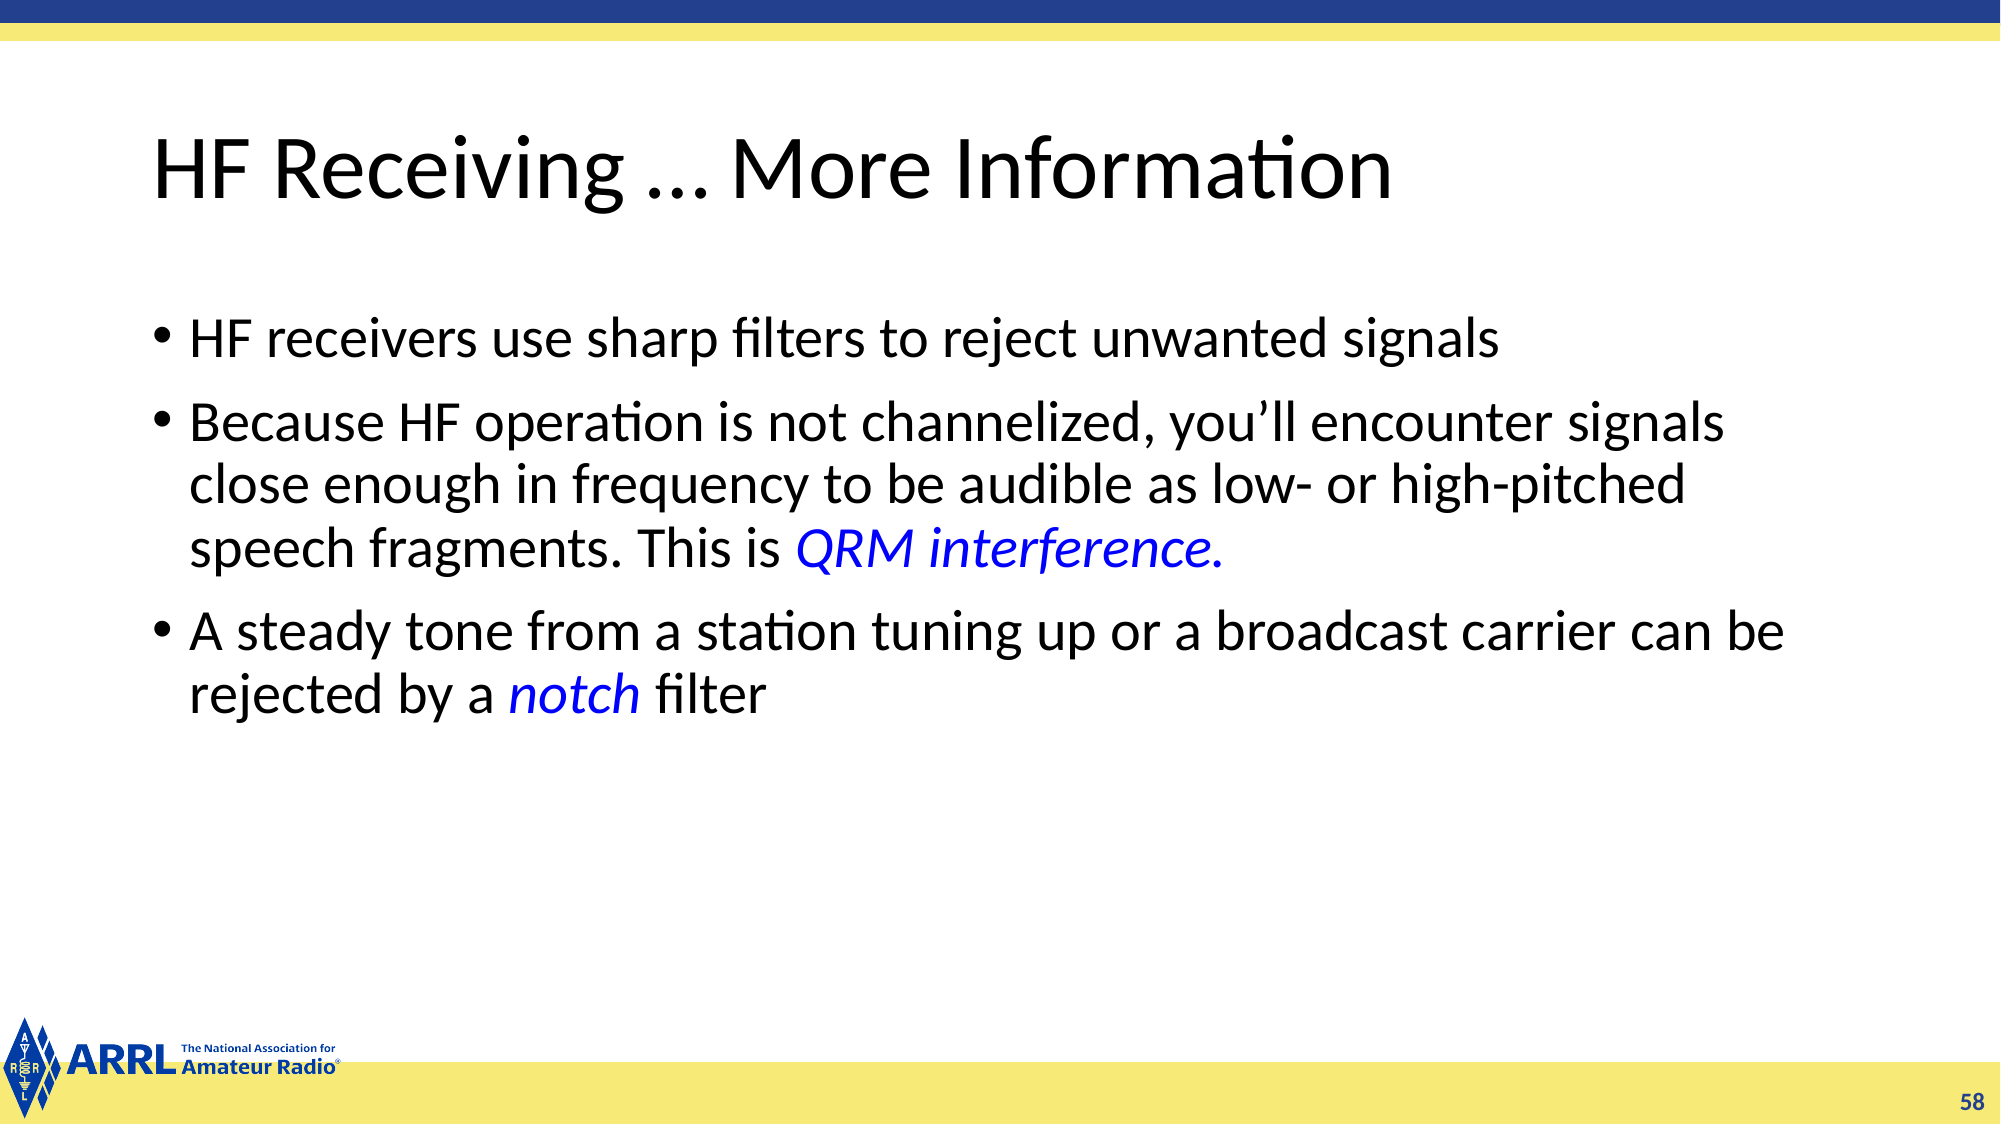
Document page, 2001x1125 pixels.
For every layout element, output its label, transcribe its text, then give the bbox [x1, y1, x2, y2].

title HF Receiving … More Information [137, 59, 1863, 278]
list HF receivers use sharp filters to reject unwanted signals Because HF operation is not channelized, you’ll encounter signals close enough in frequency to be audible as low- or high-pitched speech fragments. This is QRM interference. A steady tone from a station tuning up or a broadcast carrier can be rejected by a notch filter [137, 299, 1863, 1014]
picture [1, 1015, 342, 1121]
